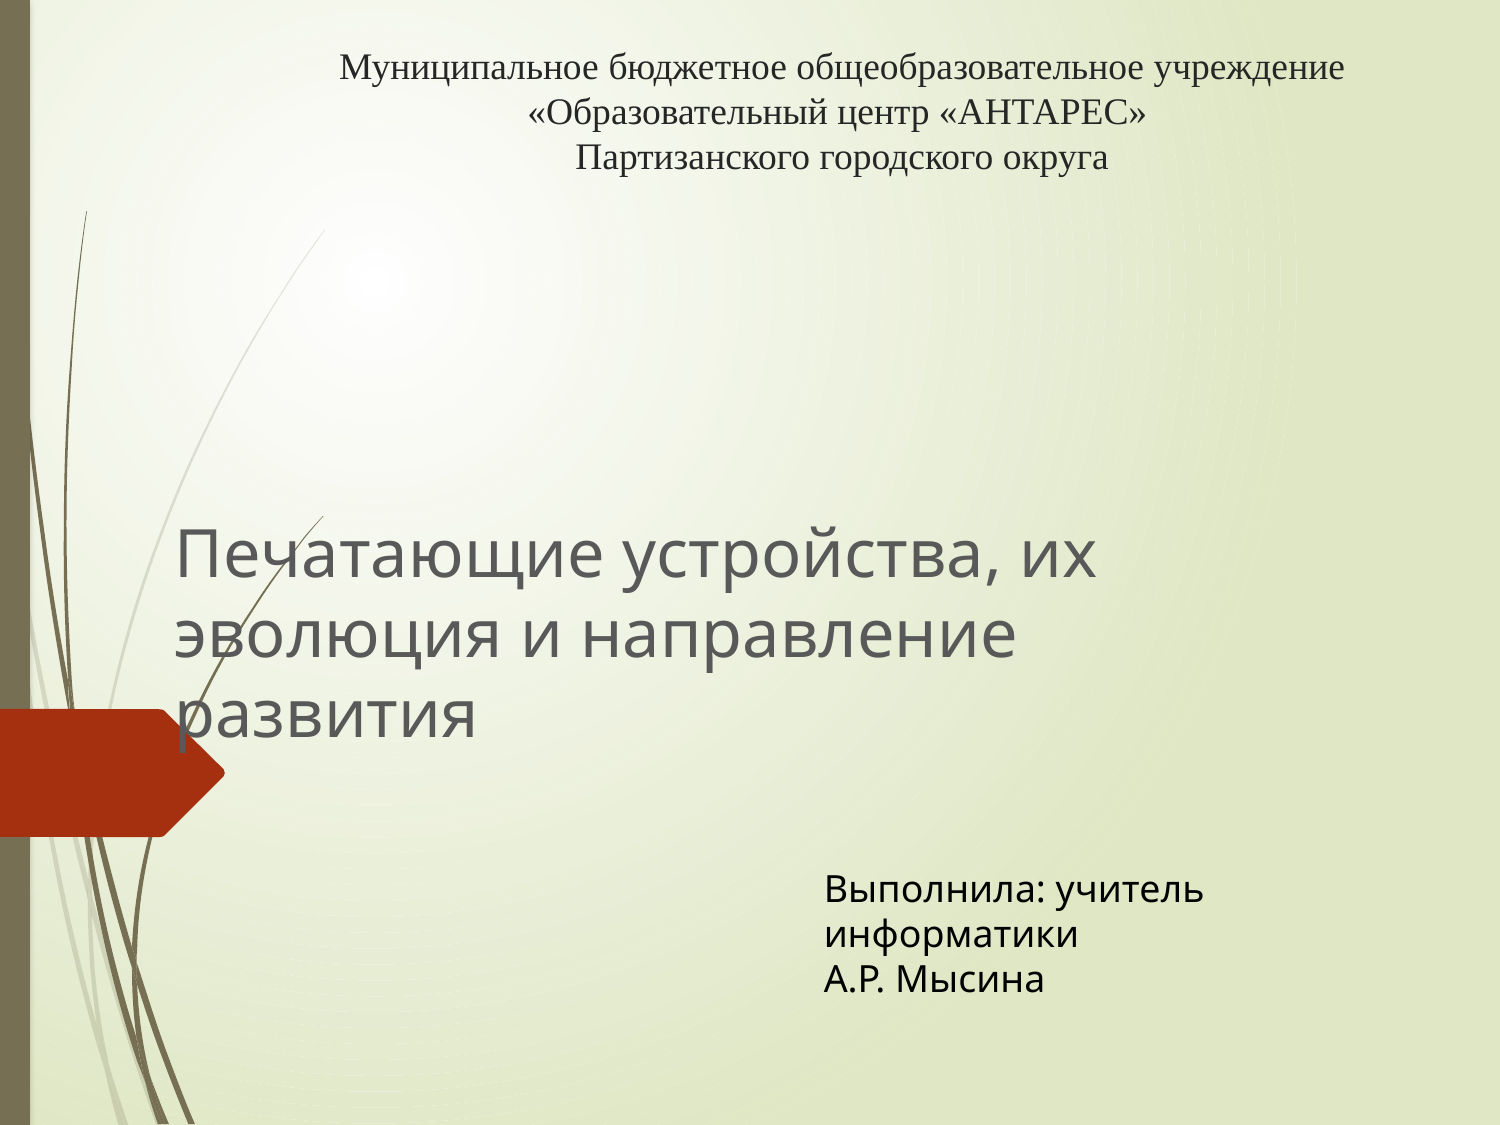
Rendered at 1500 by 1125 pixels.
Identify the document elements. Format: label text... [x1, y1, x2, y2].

text_box Выполнила: учитель информатики А.Р. Мысина [809, 857, 1356, 1008]
subtitle Печатающие устройства, их эволюция и направление развития [159, 503, 1356, 791]
title Муниципальное бюджетное общеобразовательное учреждение «Образовательный центр «АНТАРЕС» Партизанского городского округа [234, 78, 1450, 185]
